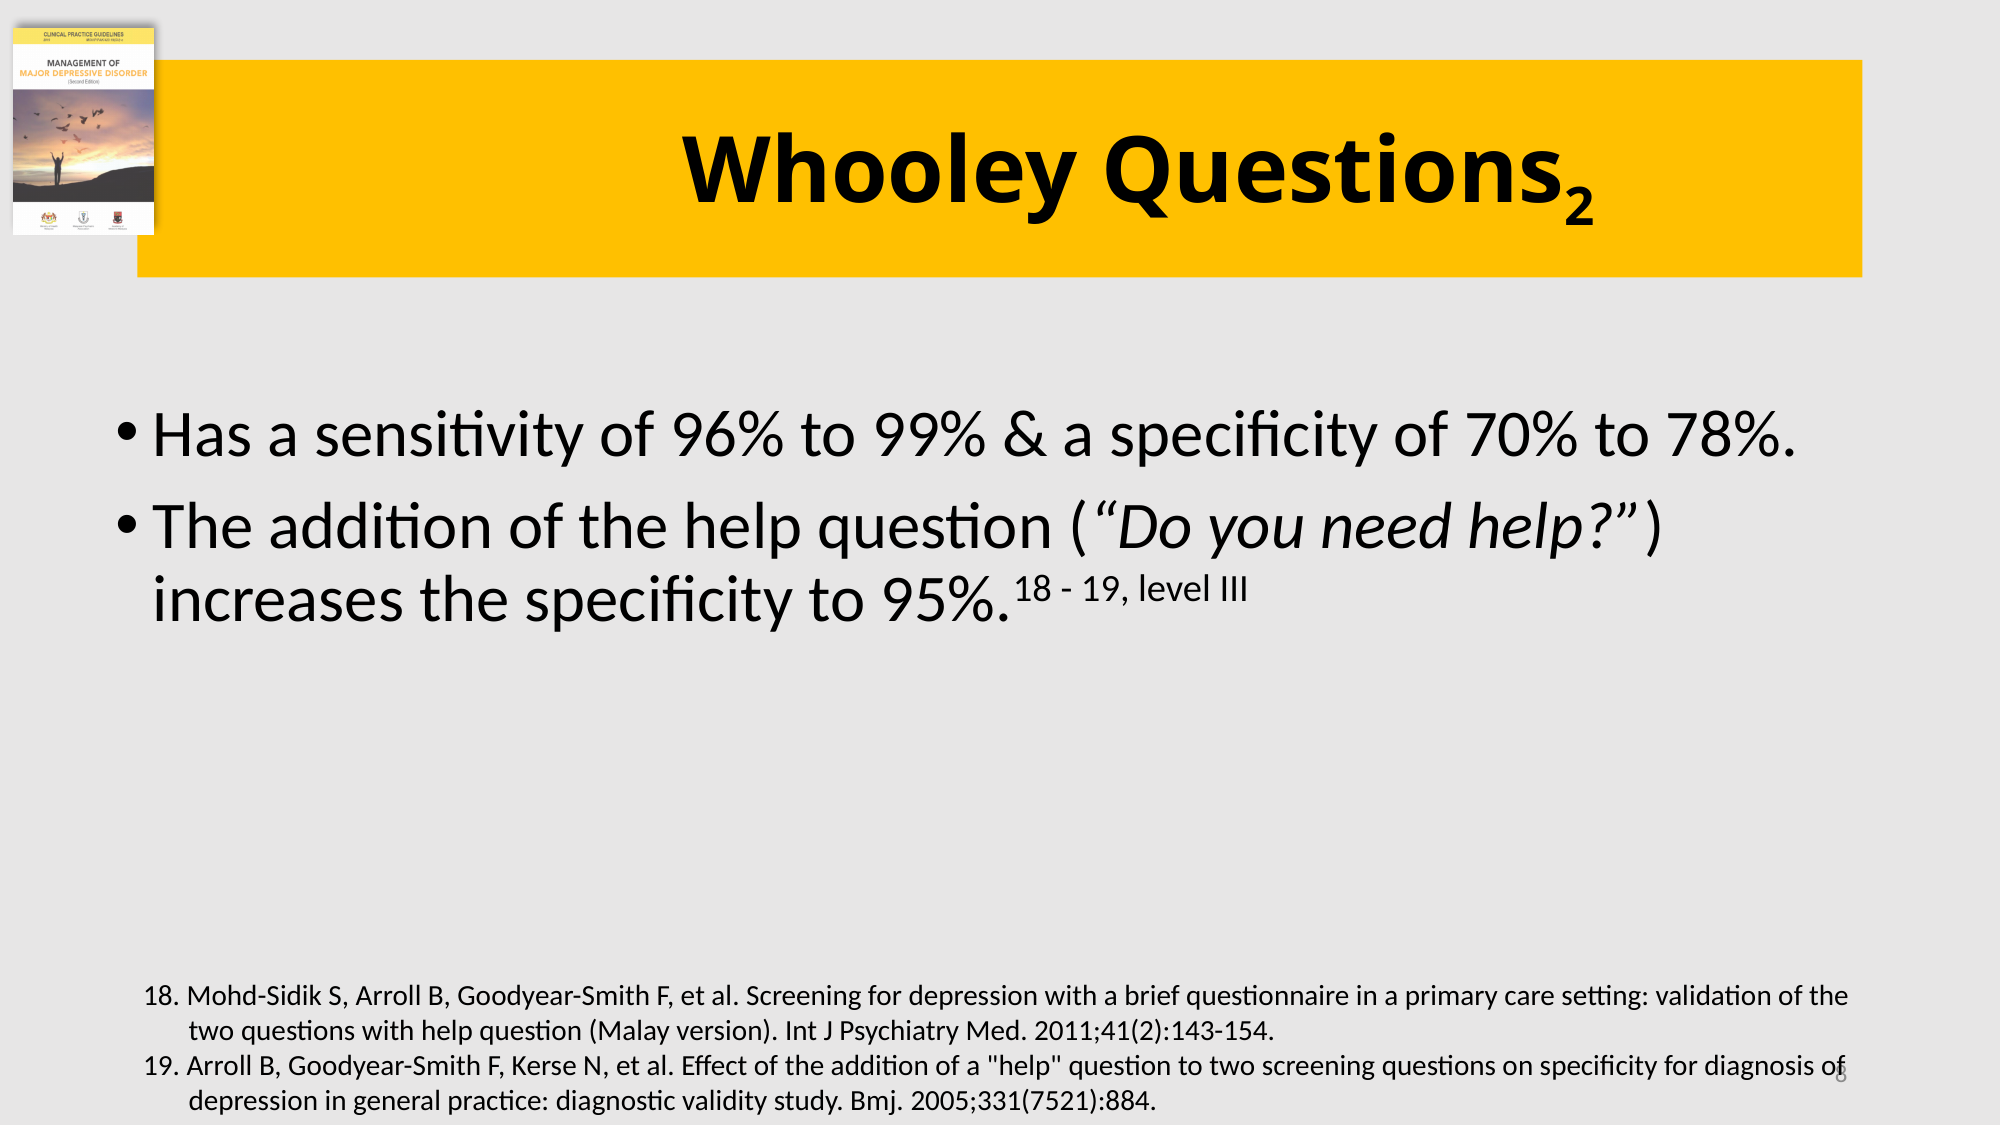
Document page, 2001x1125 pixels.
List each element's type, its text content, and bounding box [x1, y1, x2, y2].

text_box 18. Mohd-Sidik S, Arroll B, Goodyear-Smith F, et al. Screening for depression with a brief questionnaire in a primary care setting: validation of the two questions with help question (Malay version). Int J Psychiatry Med. 2011;41(2):143-154. 19. Arroll B, Goodyear-Smith F, Kerse N, et al. Effect of the addition of a "help" question to two screening questions on specificity for diagnosis of depression in general practice: diagnostic validity study. Bmj. 2005;331(7521):884. [128, 969, 1872, 1124]
picture [13, 28, 154, 235]
slide_number 8 [1412, 1042, 1863, 1103]
list Has a sensitivity of 96% to 99% & a specificity of 70% to 78%. The addition of the help question (“Do you need help?”) increases the specificity to 95%.18 - 19, level III [100, 290, 1892, 937]
title Whooley Questions2 [137, 59, 1863, 278]
